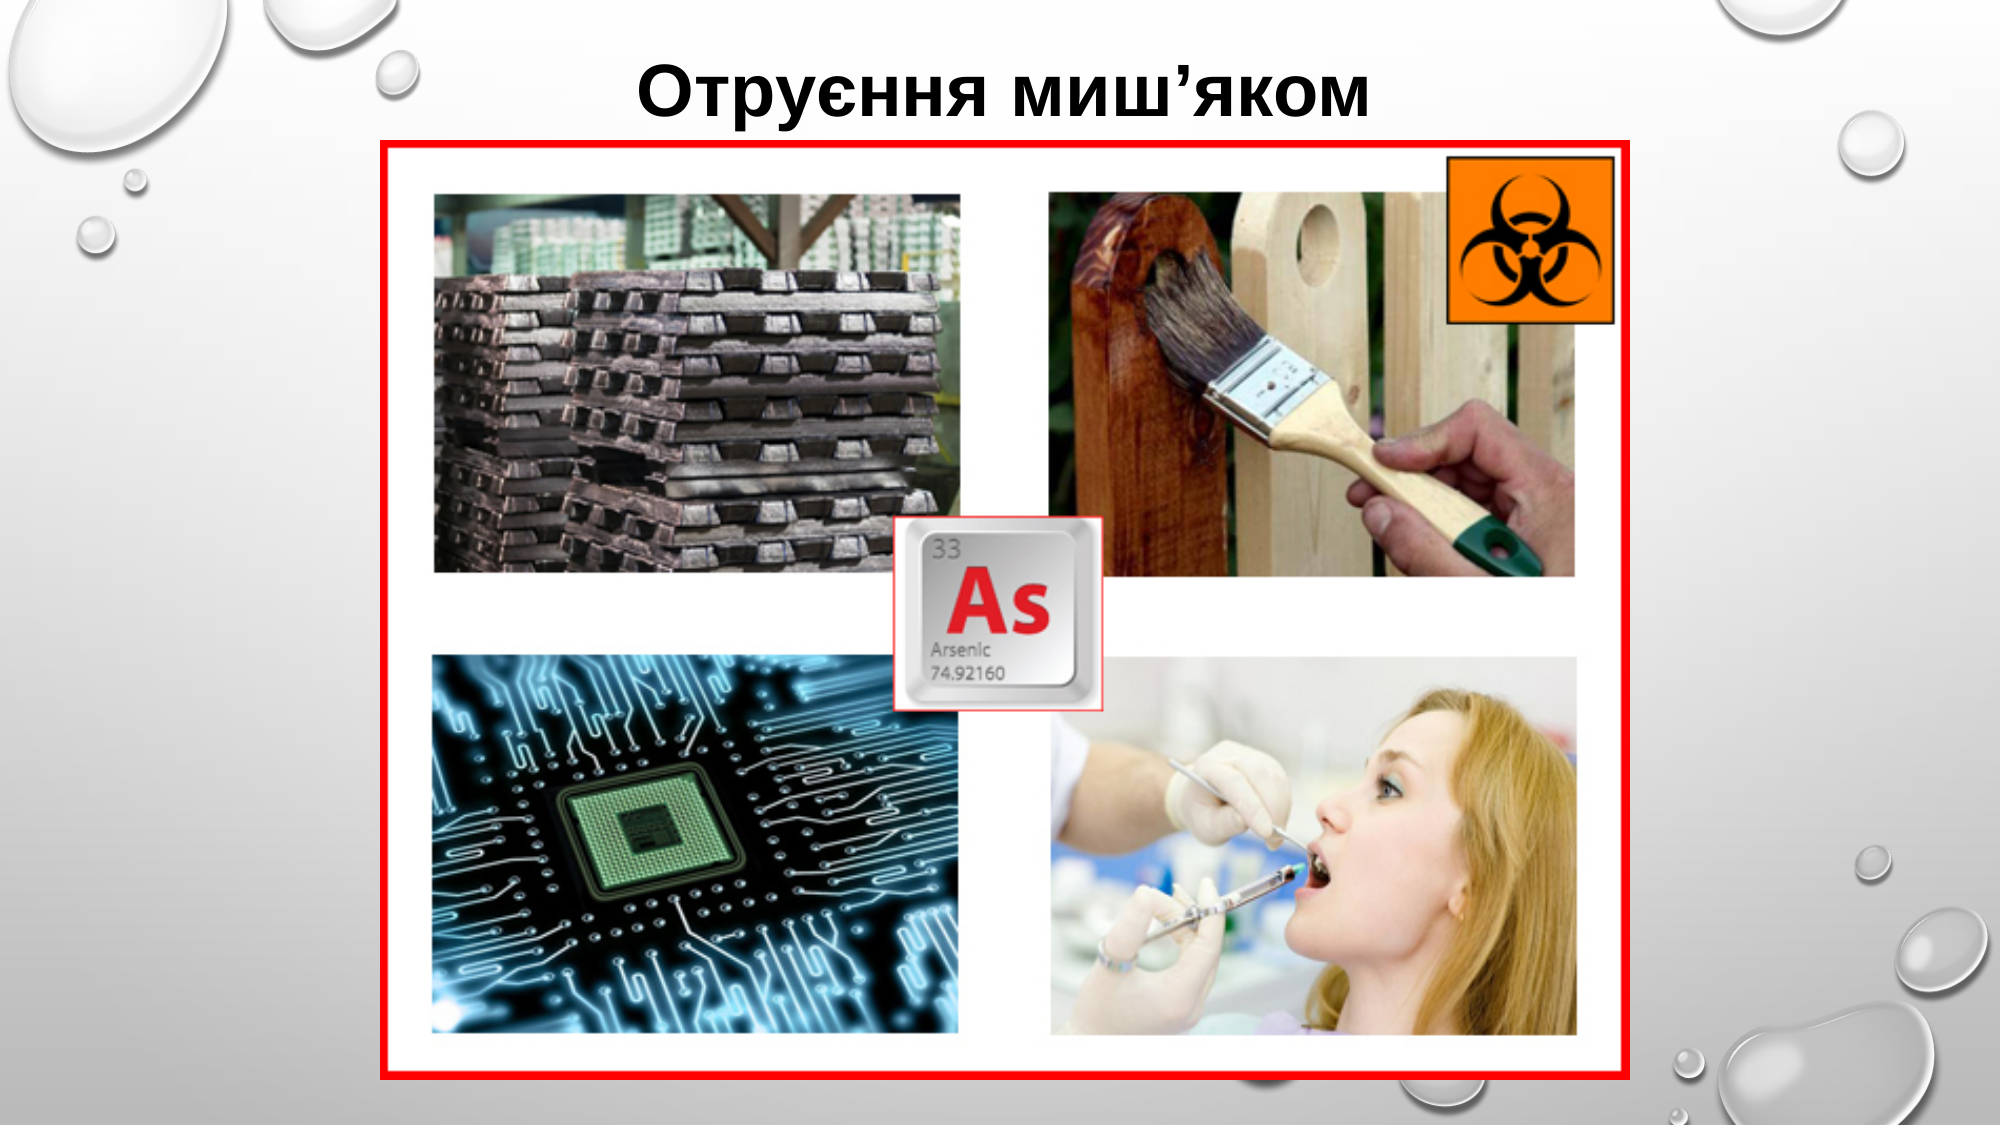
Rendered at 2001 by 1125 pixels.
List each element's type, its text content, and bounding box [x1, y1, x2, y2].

title Отруєння миш’яком [84, 44, 1926, 141]
picture [0, 0, 2000, 1125]
